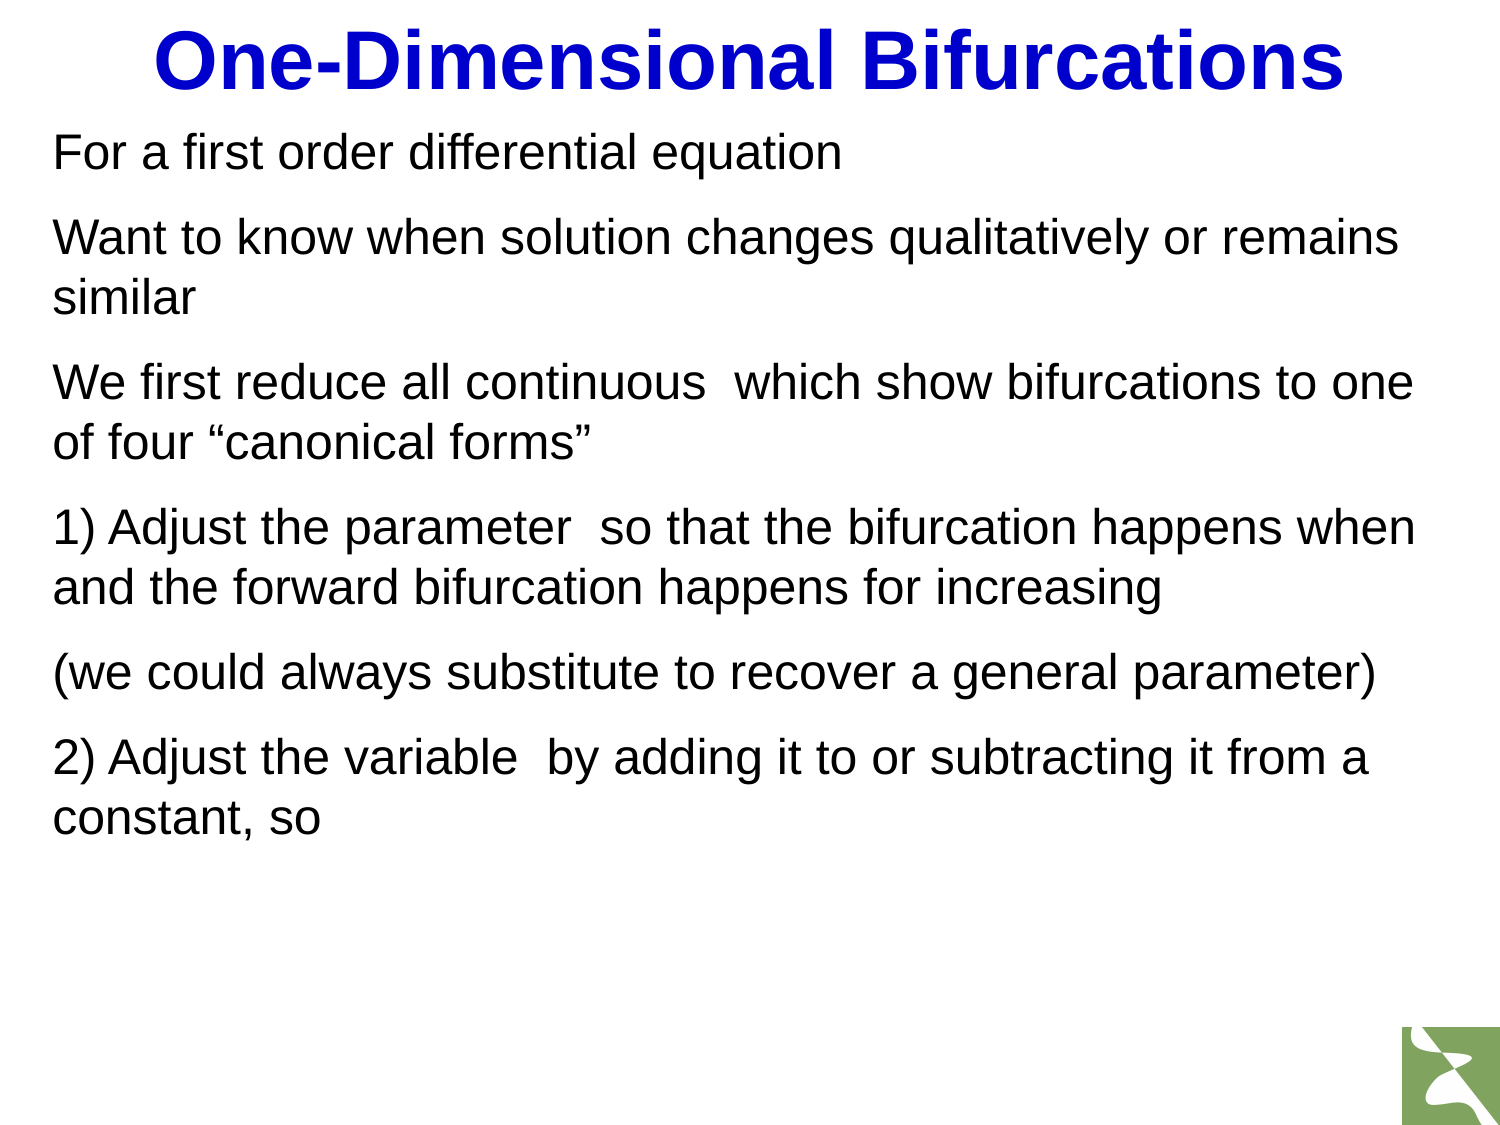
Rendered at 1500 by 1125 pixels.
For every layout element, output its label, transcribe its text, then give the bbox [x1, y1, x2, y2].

title One-Dimensional Bifurcations [37, 0, 1463, 113]
picture [1402, 1027, 1500, 1125]
